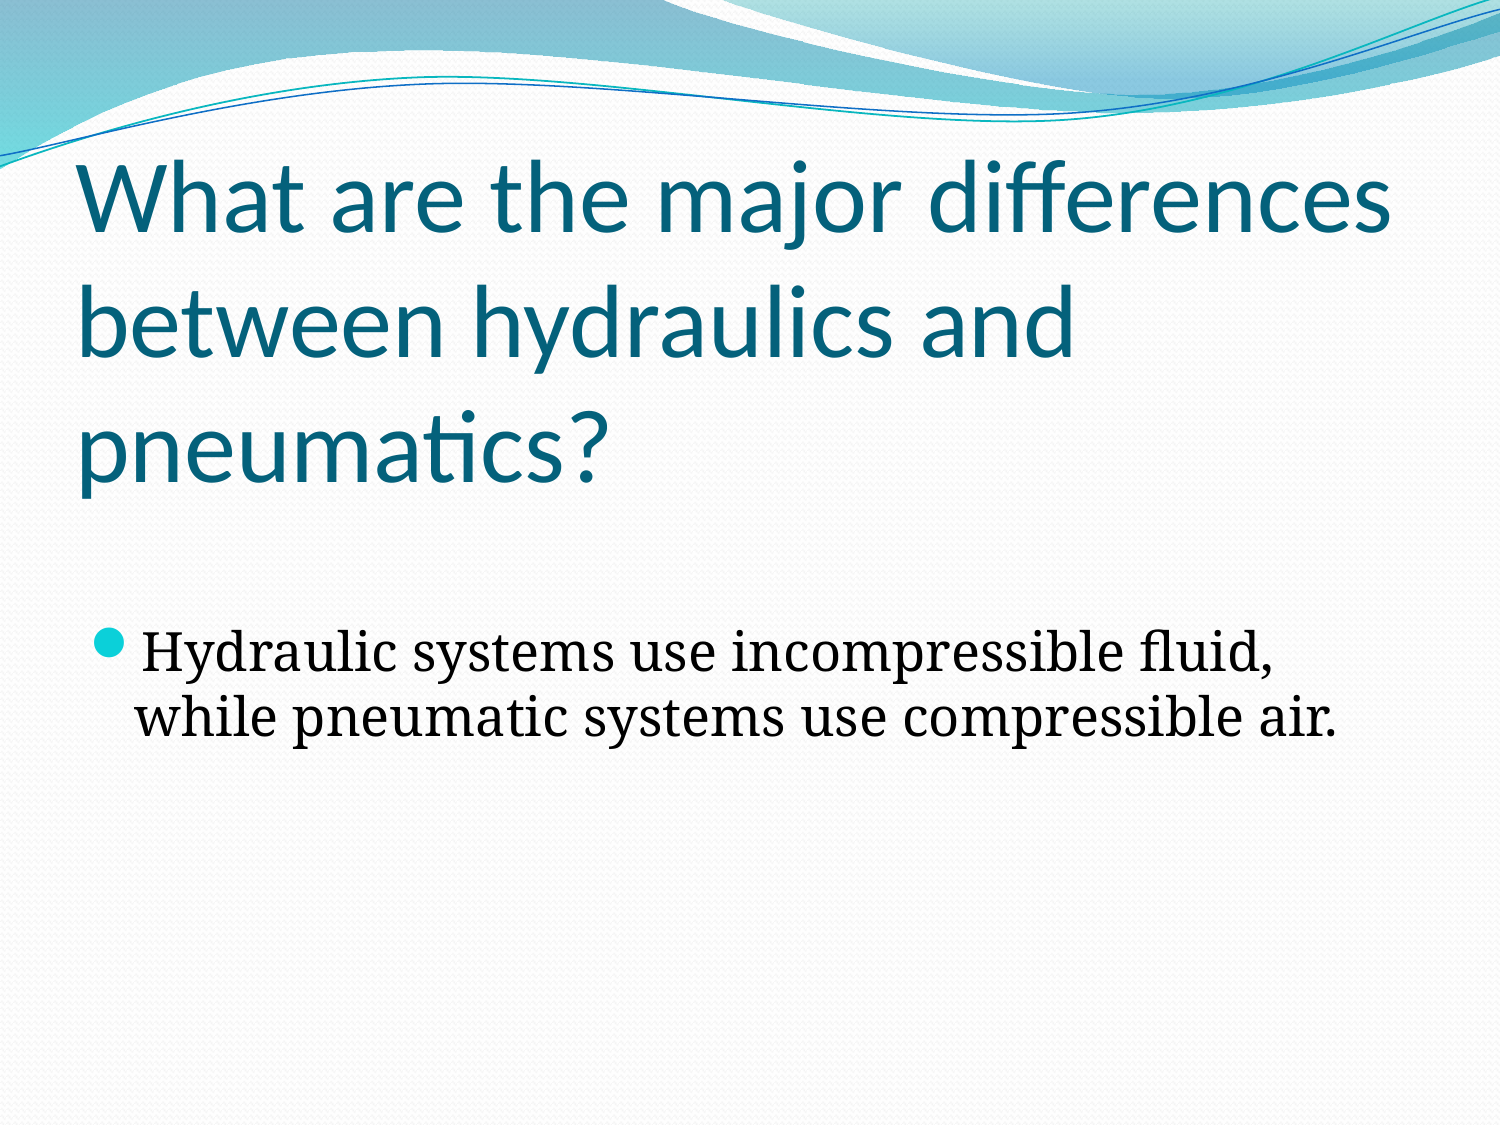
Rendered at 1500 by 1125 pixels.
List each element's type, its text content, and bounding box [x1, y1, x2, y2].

title What are the major differences between hydraulics and pneumatics? [75, 115, 1425, 504]
list Hydraulic systems use incompressible fluid, while pneumatic systems use compressible air. [75, 609, 1425, 1038]
